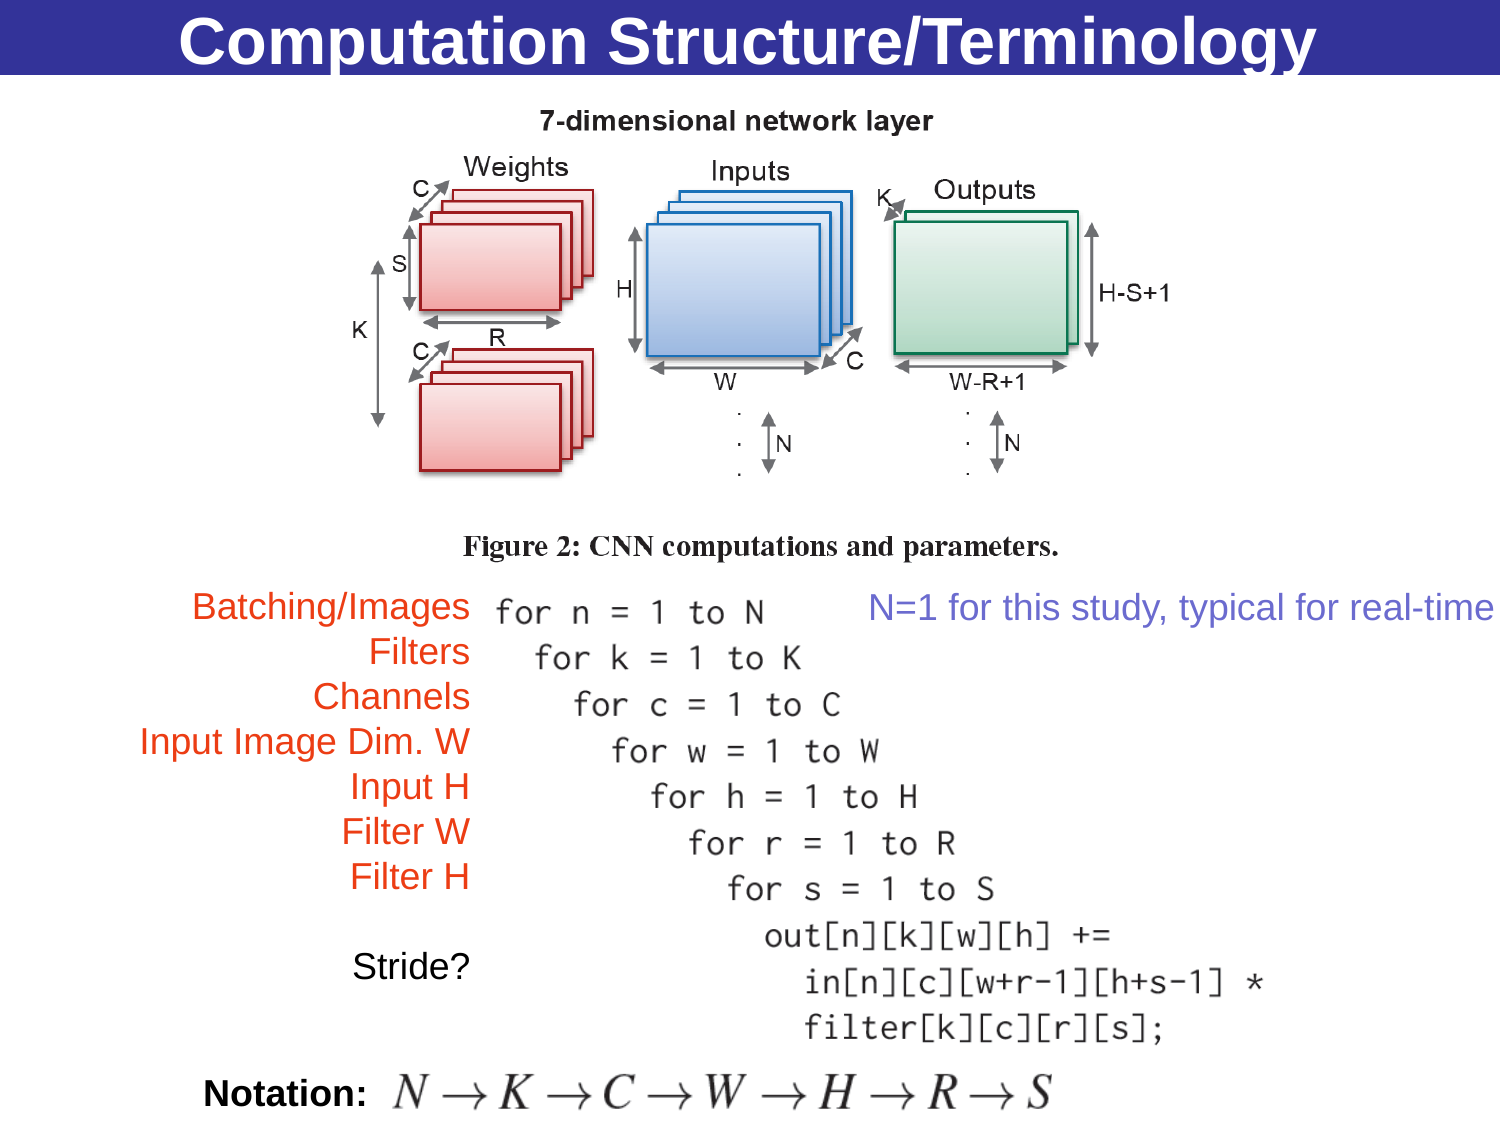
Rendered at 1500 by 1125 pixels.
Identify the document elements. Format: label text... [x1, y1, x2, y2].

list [324, 99, 1188, 576]
text_box Notation: [188, 1061, 383, 1122]
text_box Batching/Images Filters Channels Input Image Dim. W Input H Filter W Filter H Stride? [124, 574, 482, 995]
title Computation Structure/Terminology [0, 0, 1500, 75]
text_box N=1 for this study, typical for real-time [1337, 575, 1500, 636]
picture [387, 574, 1337, 1125]
